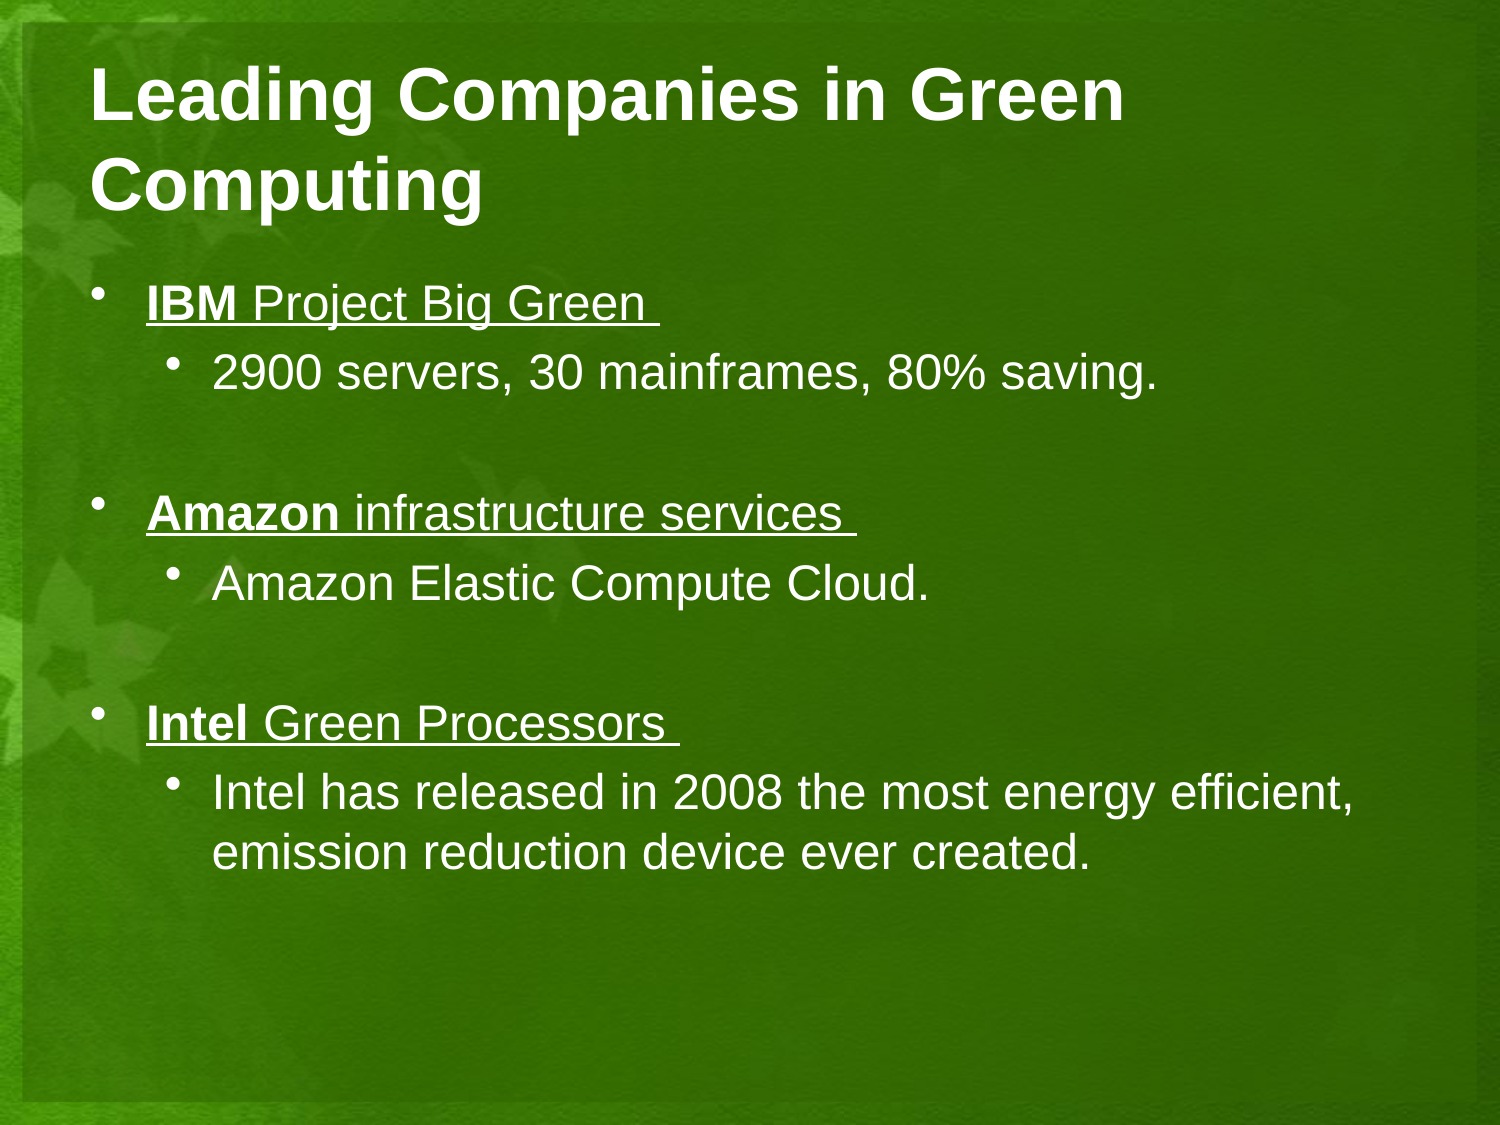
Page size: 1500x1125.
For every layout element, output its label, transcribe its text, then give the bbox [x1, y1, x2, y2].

title Leading Companies in Green Computing [74, 44, 1425, 233]
picture [0, 0, 1500, 1125]
list IBM Project Big Green 2900 servers, 30 mainframes, 80% saving. Amazon infrastructure services Amazon Elastic Compute Cloud. Intel Green Processors Intel has released in 2008 the most energy efficient, emission reduction device ever created. [74, 262, 1425, 1006]
